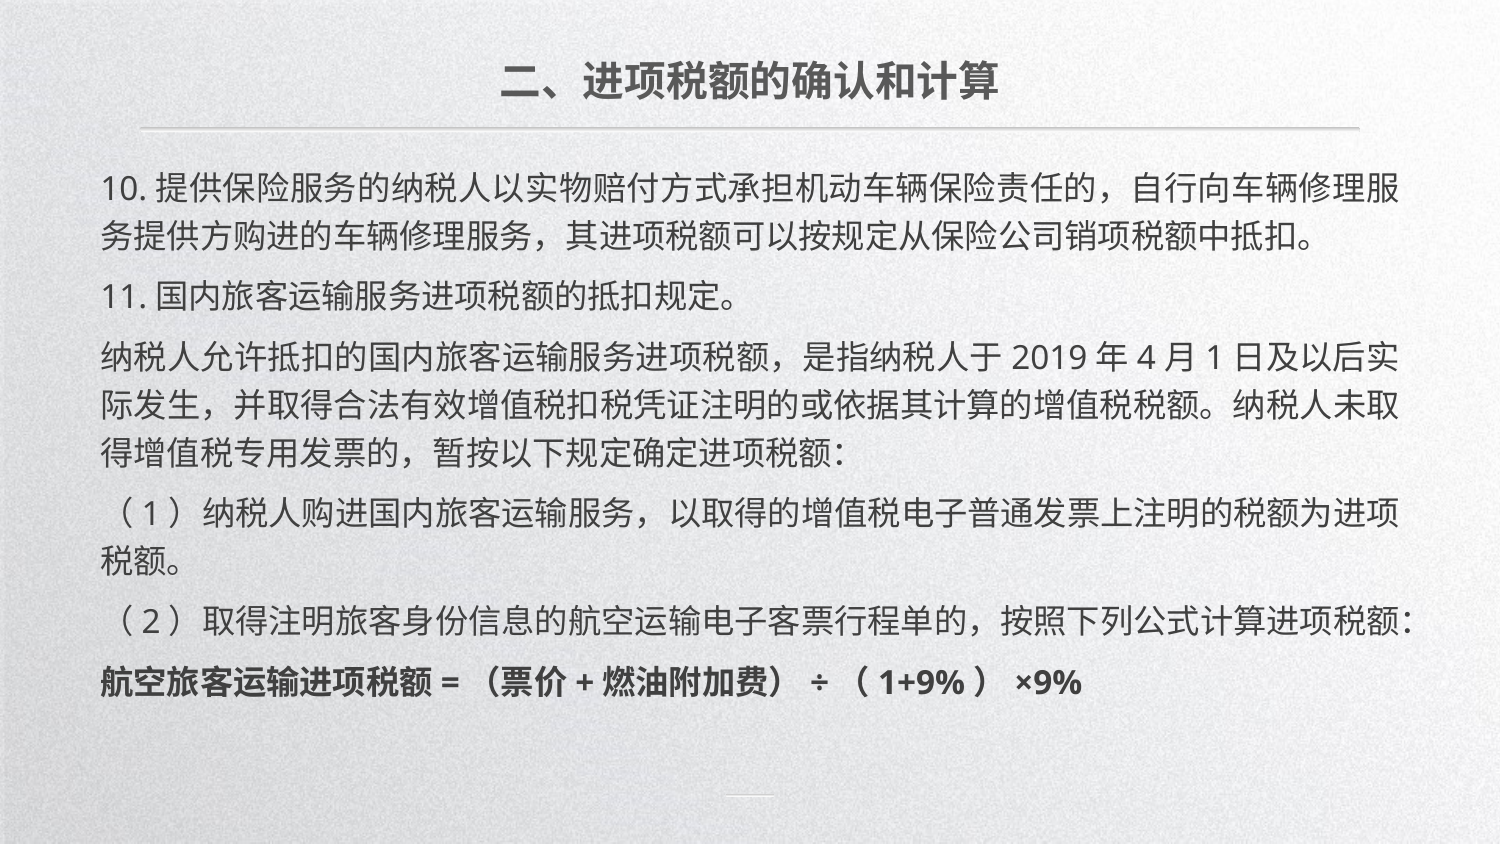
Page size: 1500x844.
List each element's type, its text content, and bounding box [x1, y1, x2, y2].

picture [0, 0, 1500, 844]
text_box 二、进项税额的确认和计算 [460, 49, 1039, 111]
text_box 10.提供保险服务的纳税人以实物赔付方式承担机动车辆保险责任的，自行向车辆修理服务提供方购进的车辆修理服务，其进项税额可以按规定从保险公司销项税额中抵扣。 11.国内旅客运输服务进项税额的抵扣规定。 纳税人允许抵扣的国内旅客运输服务进项税额，是指纳税人于2019年4月1日及以后实际发生，并取得合法有效增值税扣税凭证注明的或依据其计算的增值税税额。纳税人未取得增值税专用发票的，暂按以下规定确定进项税额： （1）纳税人购进国内旅客运输服务，以取得的增值税电子普通发票上注明的税额为进项税额。 （2）取得注明旅客身份信息的航空运输电子客票行程单的，按照下列公式计算进项税额： 航空旅客运输进项税额=（票价+燃油附加费）÷（1+9%）×9% [100, 159, 1400, 822]
